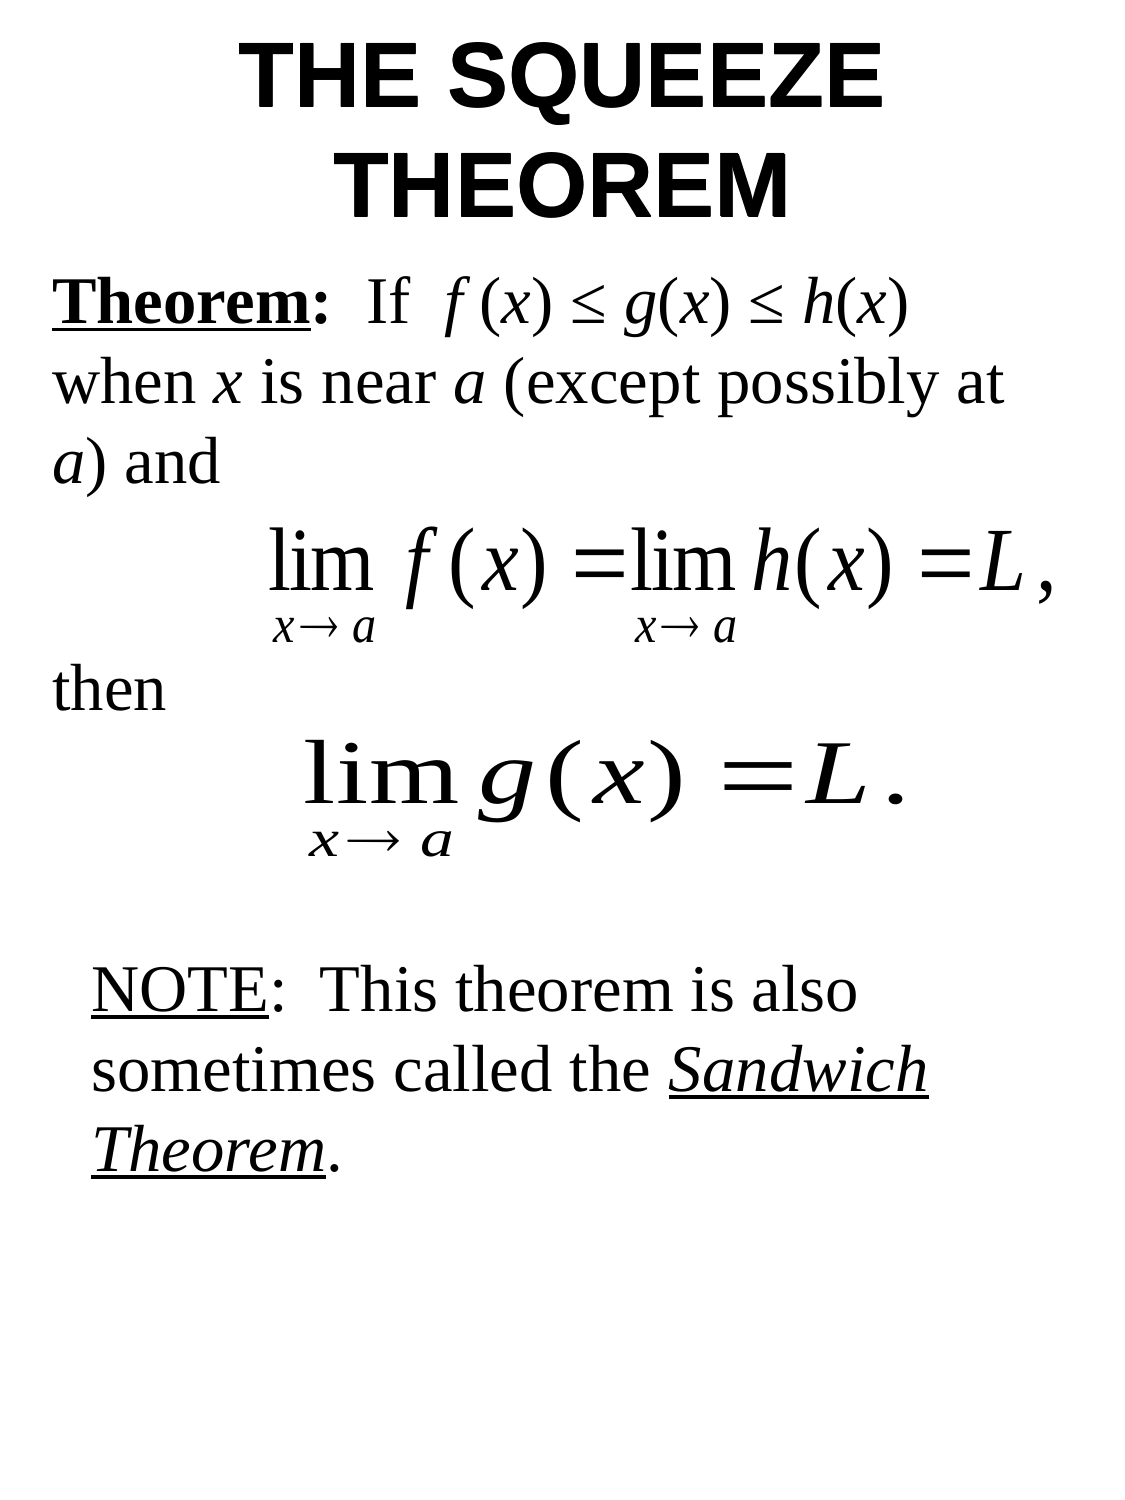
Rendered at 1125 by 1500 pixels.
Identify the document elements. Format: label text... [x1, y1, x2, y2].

text_box NOTE: This theorem is also sometimes called the Sandwich Theorem. [76, 937, 1043, 1193]
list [287, 712, 926, 887]
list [257, 499, 1071, 673]
text_box THE SQUEEZE THEOREM [56, 0, 1069, 250]
text_box Theorem: If f (x) ≤ g(x) ≤ h(x) when x is near a (except possibly at a) and then [37, 249, 1069, 732]
